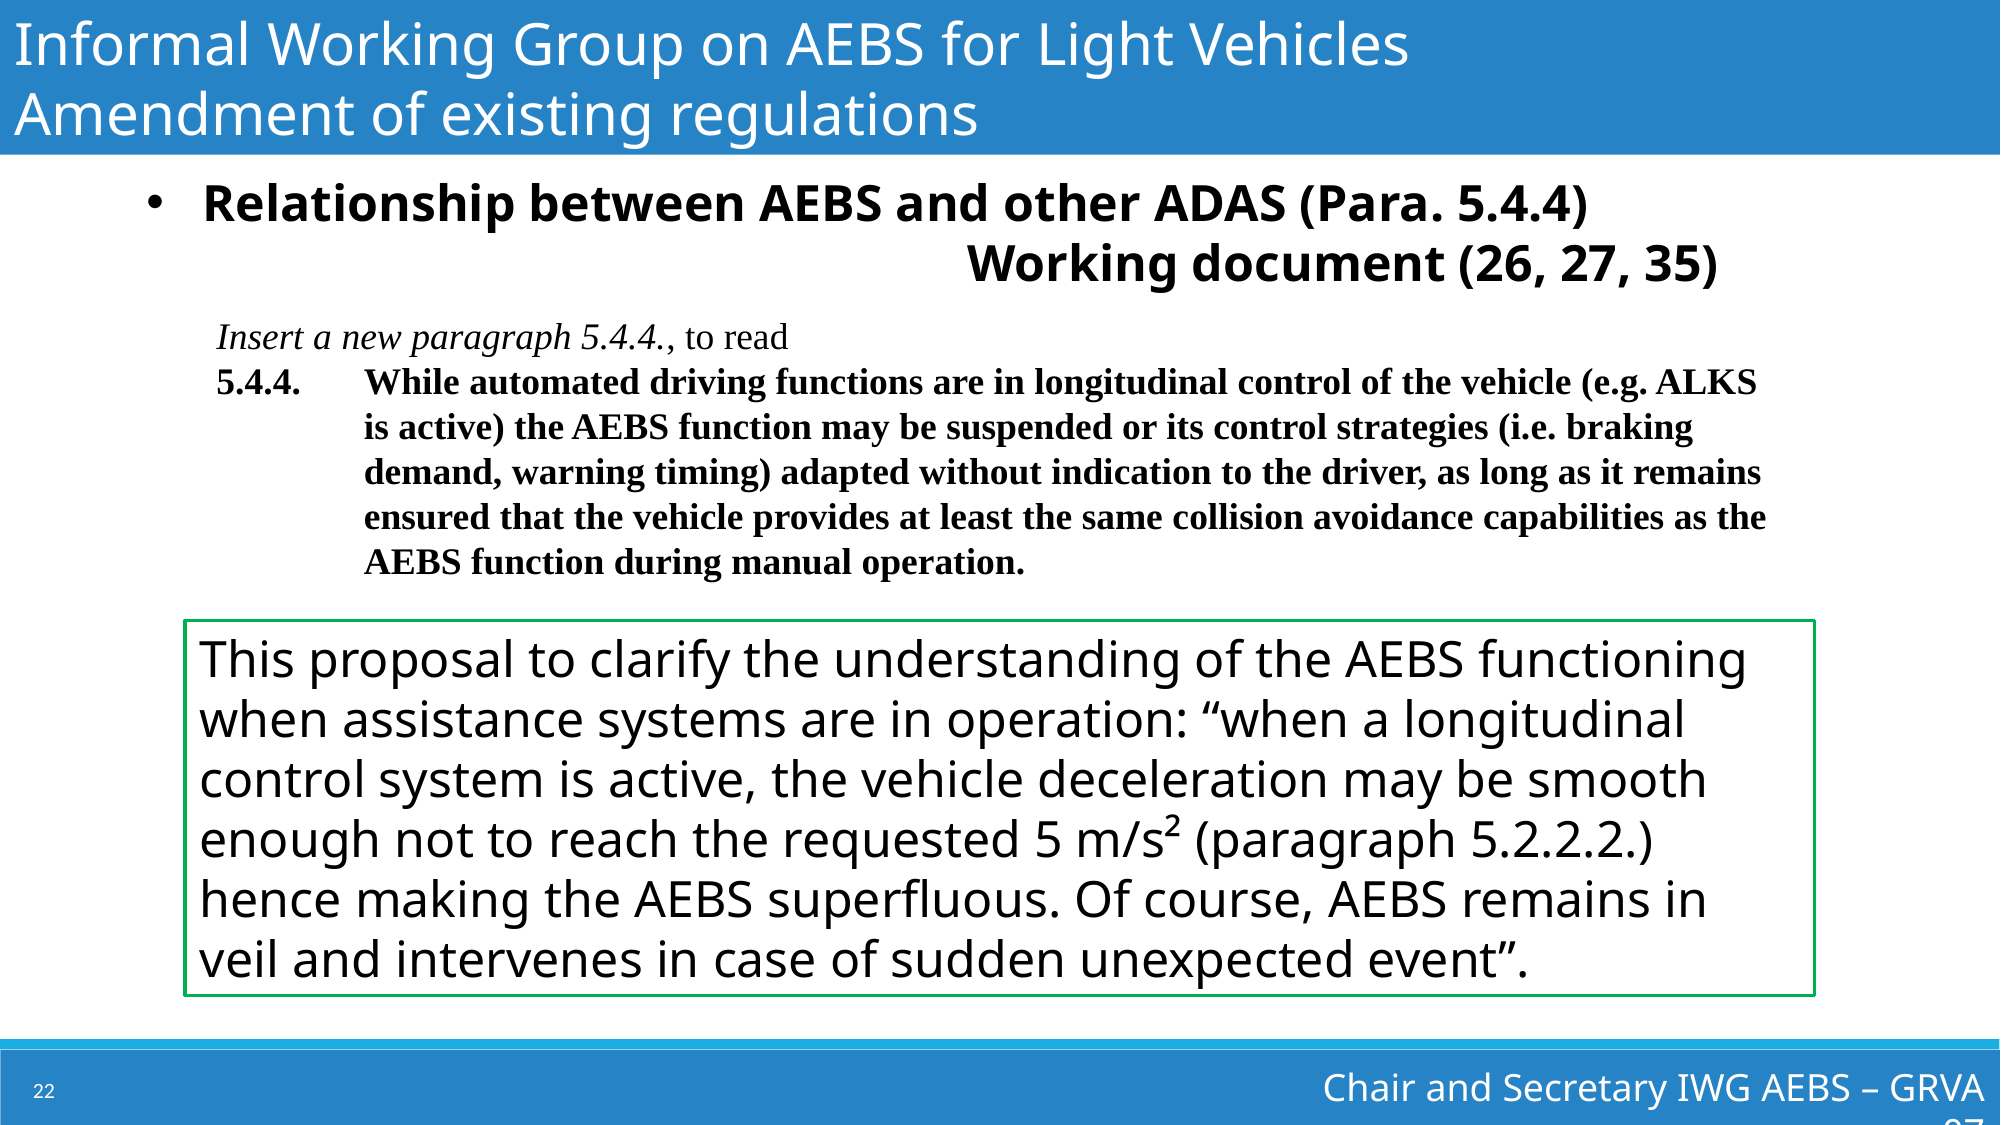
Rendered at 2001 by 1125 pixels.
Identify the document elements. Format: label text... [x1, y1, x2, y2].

text_box Chair and Secretary IWG AEBS – GRVA 07 [1263, 1056, 2000, 1125]
slide_number 22 [0, 1059, 70, 1120]
text_box Insert a new paragraph 5.4.4., to read 5.4.4. While automated driving functions are in longitudinal control of the vehicle (e.g. ALKS is active) the AEBS function may be suspended or its control strategies (i.e. braking demand, warning timing) adapted without indication to the driver, as long as it remains ensured that the vehicle provides at least the same collision avoidance capabilities as the AEBS function during manual operation. [201, 304, 1799, 590]
text_box Informal Working Group on AEBS for Light Vehicles Amendment of existing regulations [0, 0, 2000, 155]
text_box This proposal to clarify the understanding of the AEBS functioning when assistance systems are in operation: “when a longitudinal control system is active, the vehicle deceleration may be smooth enough not to reach the requested 5 m/s² (paragraph 5.2.2.2.) hence making the AEBS superfluous. Of course, AEBS remains in veil and intervenes in case of sudden unexpected event”. [184, 620, 1815, 996]
text_box Relationship between AEBS and other ADAS (Para. 5.4.4) Working document (26, 27, 35) [69, 164, 1803, 299]
